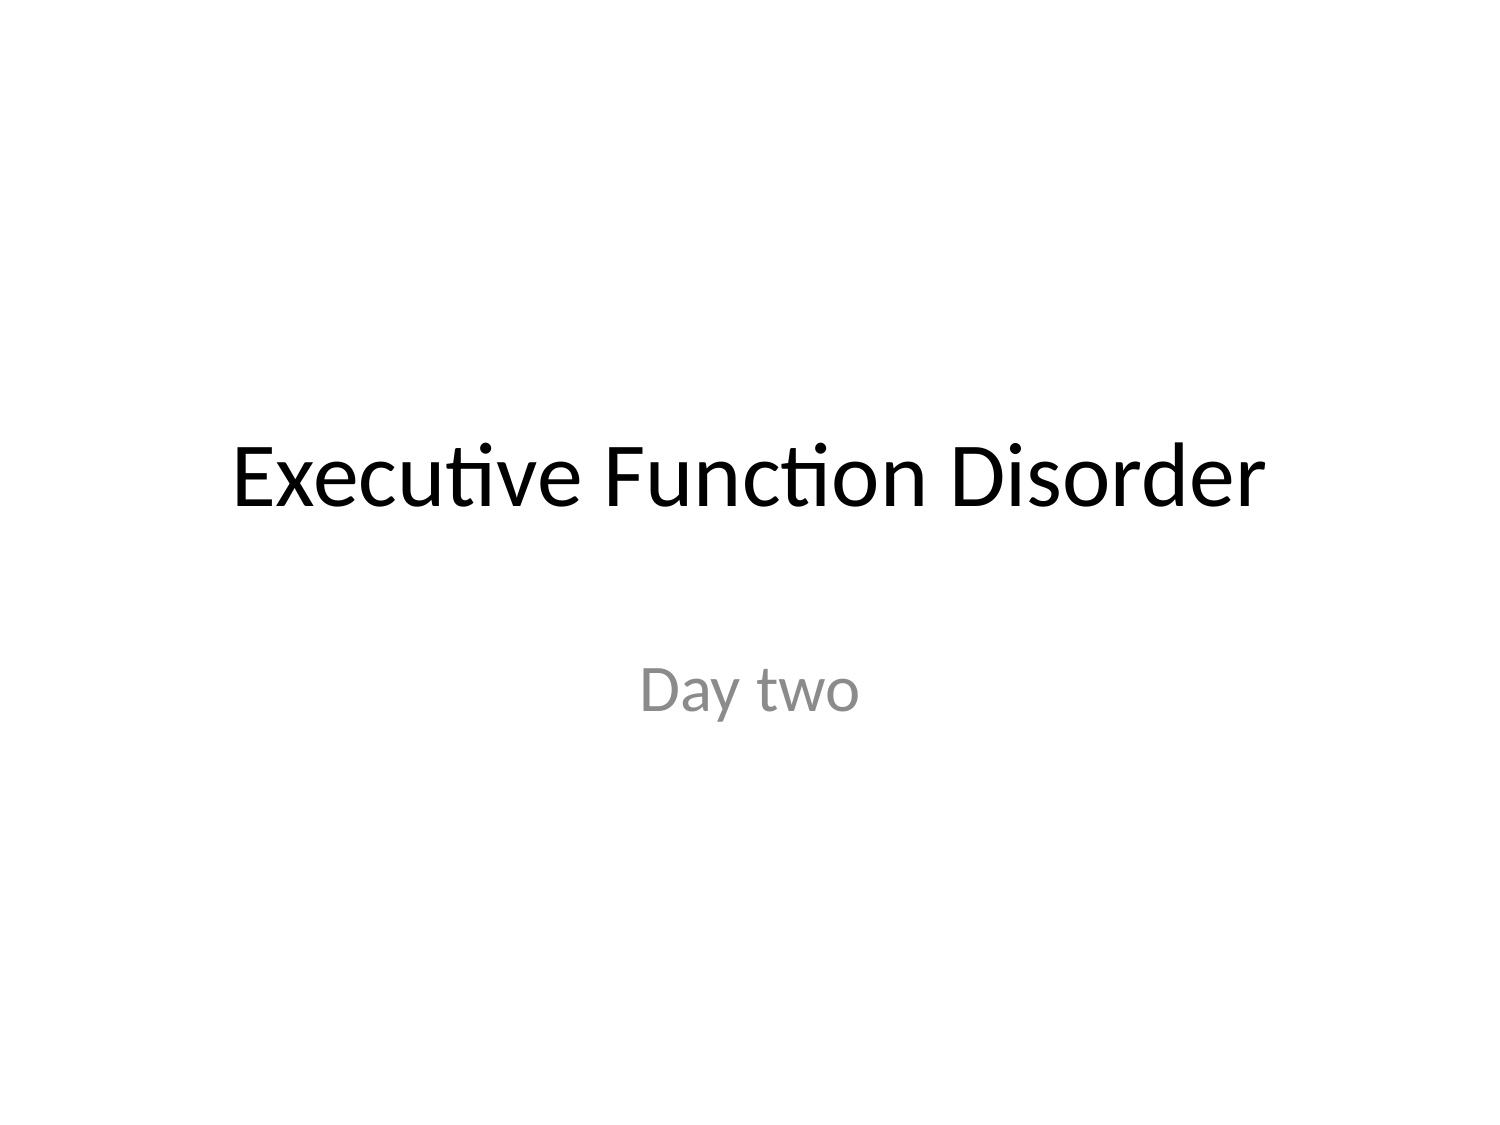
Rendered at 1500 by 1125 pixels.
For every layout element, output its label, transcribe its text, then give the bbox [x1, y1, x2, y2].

subtitle Day two [225, 637, 1275, 925]
title Executive Function Disorder [112, 349, 1388, 591]
